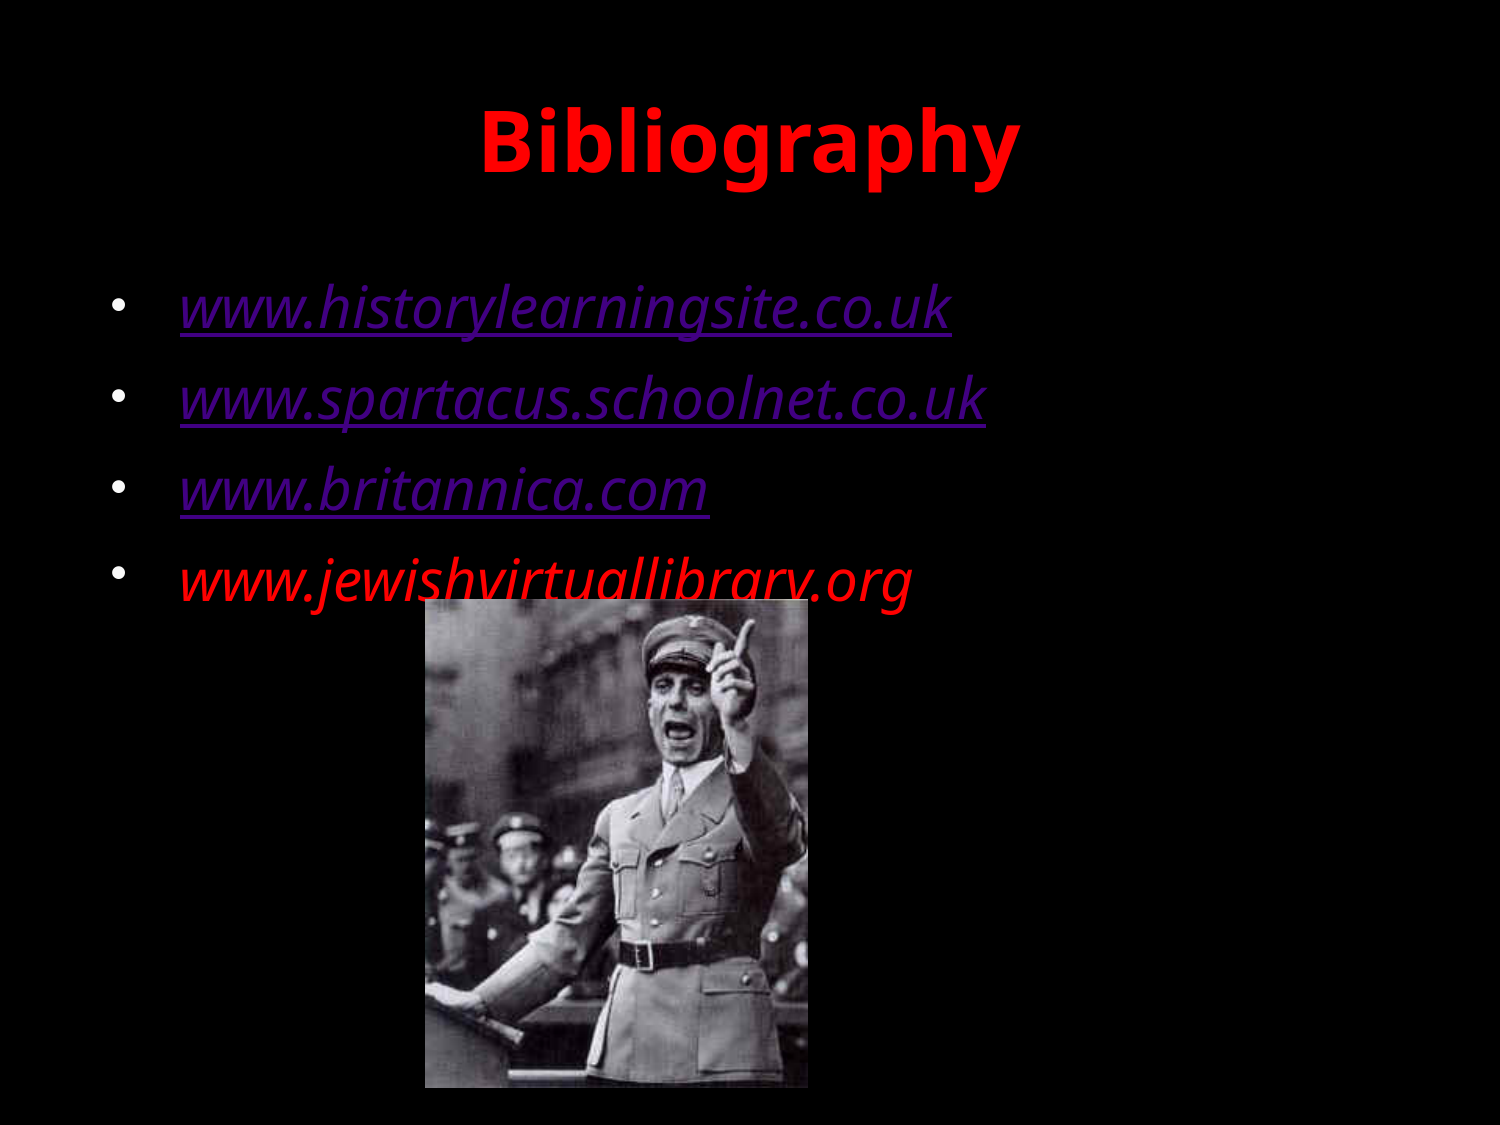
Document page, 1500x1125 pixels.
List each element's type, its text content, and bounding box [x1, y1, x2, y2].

list www.historylearningsite.co.uk www.spartacus.schoolnet.co.uk www.britannica.com www.jewishvirtuallibrary.org [75, 262, 1425, 1035]
picture [424, 599, 808, 1088]
title Bibliography [75, 45, 1425, 233]
